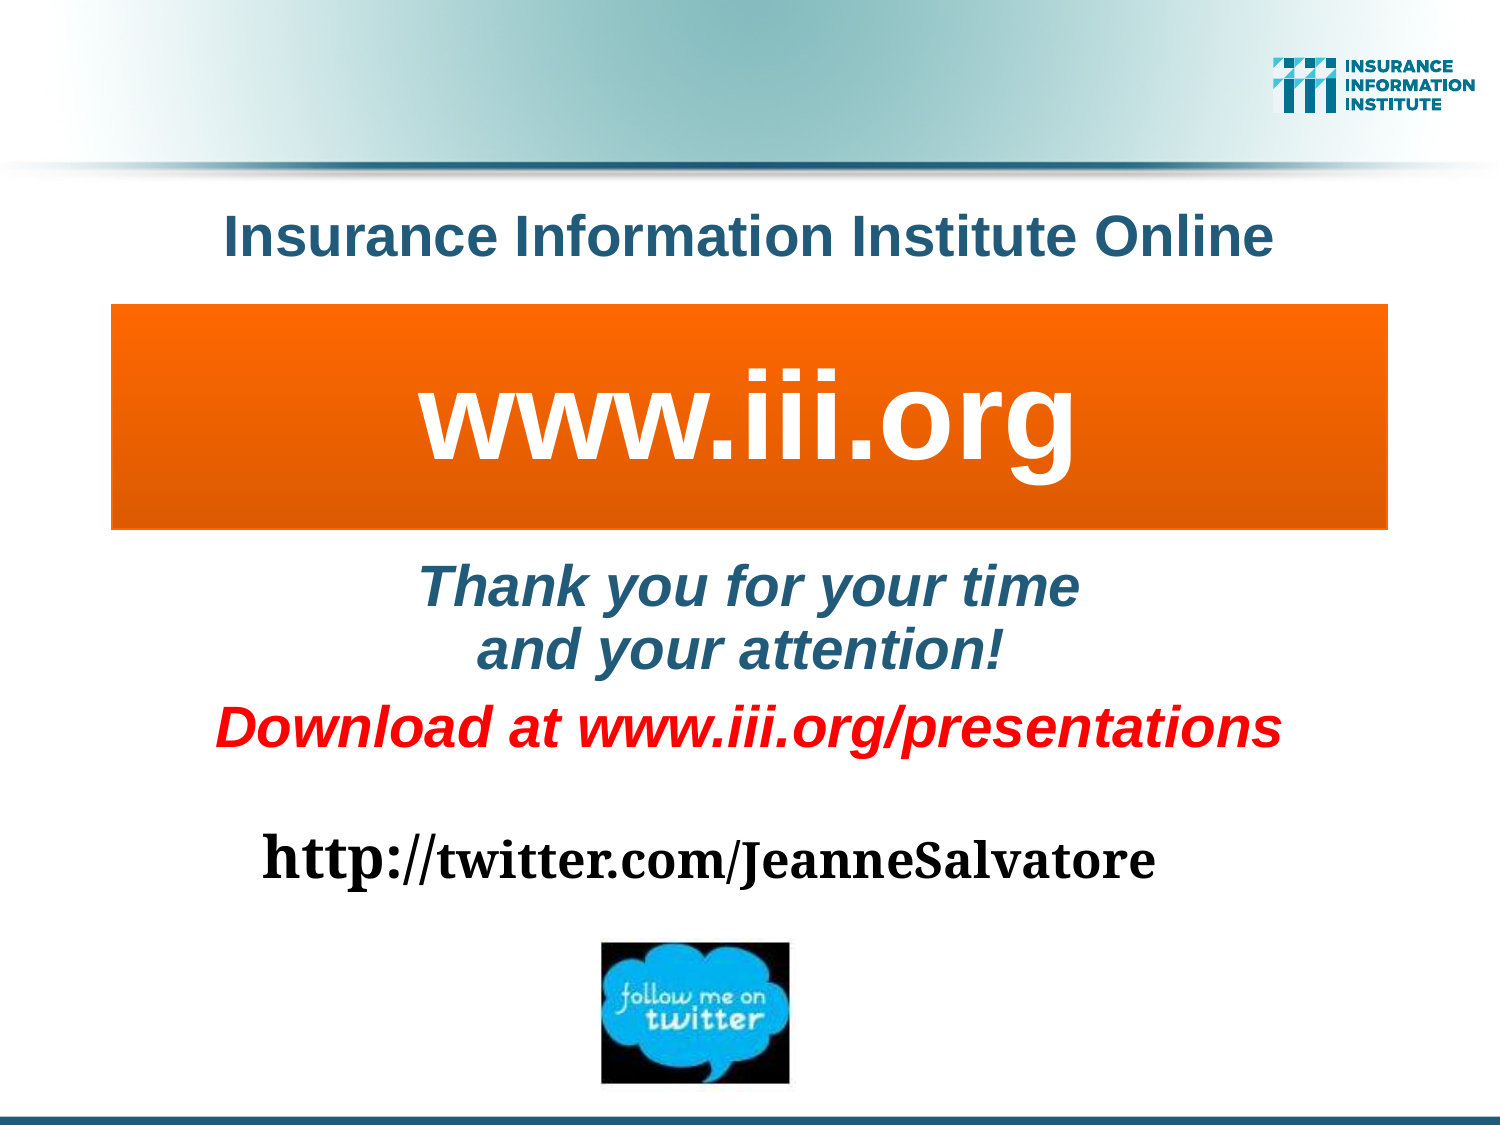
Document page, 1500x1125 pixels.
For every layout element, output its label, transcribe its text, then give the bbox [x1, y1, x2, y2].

text_box http://twitter.com/JeanneSalvatore [247, 742, 1353, 898]
text_box Insurance Information Institute Online [109, 198, 1391, 276]
picture [0, 0, 1500, 189]
picture [599, 938, 796, 1092]
text_box www.iii.org [112, 305, 1388, 529]
text_box Thank you for your time and your attention! Download at www.iii.org/presentations [109, 549, 1391, 967]
